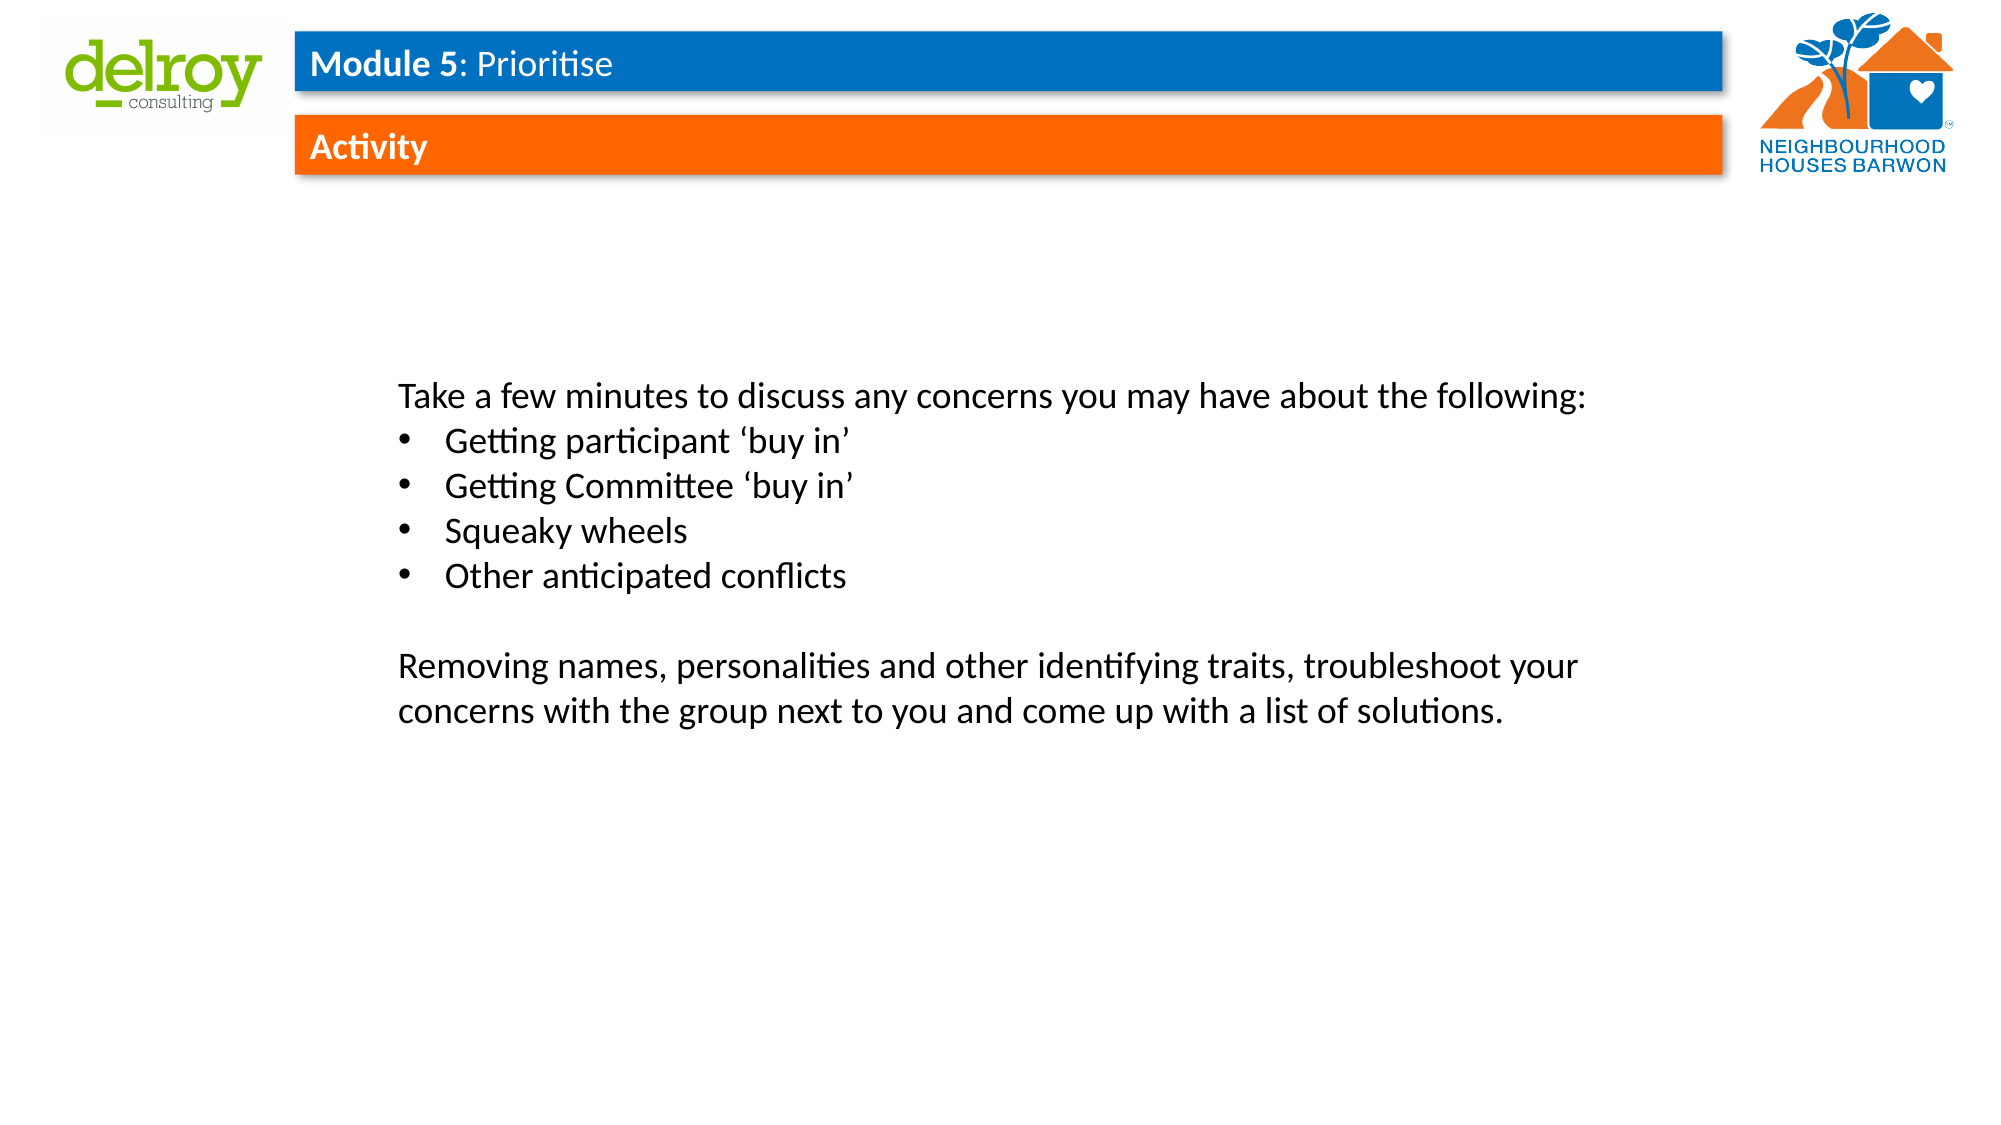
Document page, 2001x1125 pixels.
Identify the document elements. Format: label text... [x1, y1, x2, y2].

picture [35, 11, 292, 140]
text_box Take a few minutes to discuss any concerns you may have about the following: Getting participant ‘buy in’ Getting Committee ‘buy in’ Squeaky wheels Other anticipated conflicts Removing names, personalities and other identifying traits, troubleshoot your concerns with the group next to you and come up with a list of solutions. [383, 363, 1670, 739]
text_box Activity [294, 114, 1723, 175]
text_box Module 5: Prioritise [294, 31, 1723, 92]
picture [1759, 11, 1955, 176]
